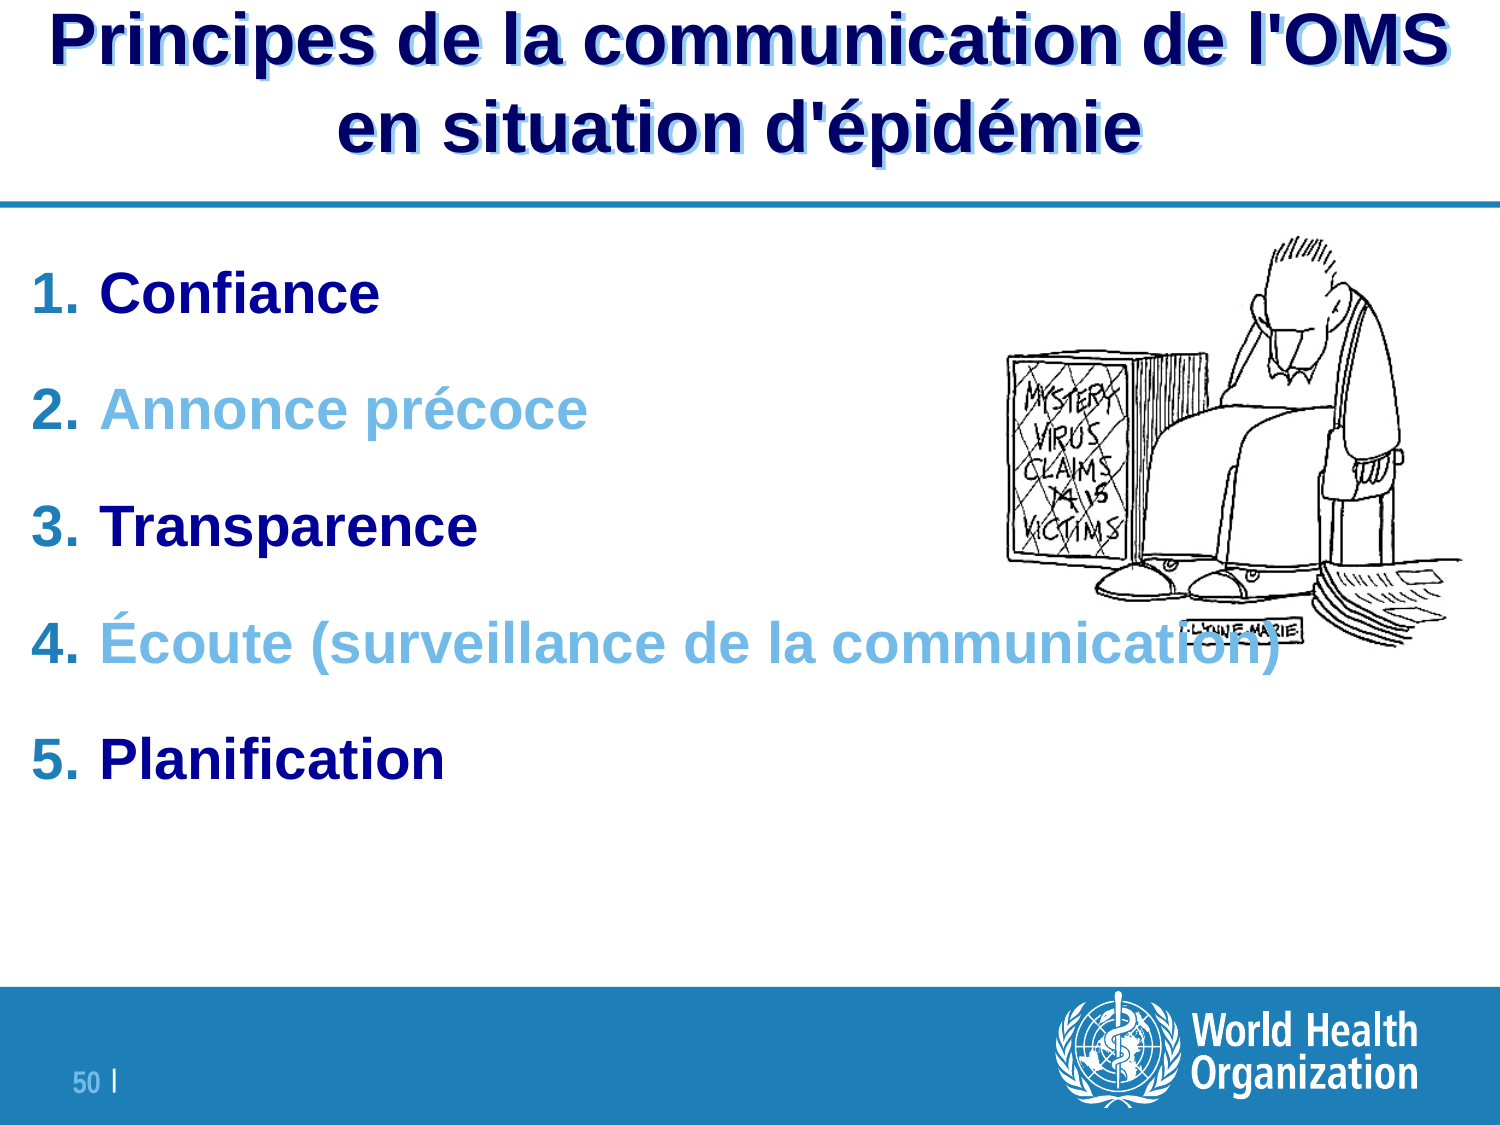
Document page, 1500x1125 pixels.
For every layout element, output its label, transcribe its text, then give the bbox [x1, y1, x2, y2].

picture [985, 218, 1467, 672]
list Confiance Annonce précoce Transparence Écoute (surveillance de la communication) Planification [31, 254, 1392, 1012]
text_box Principes de la communication de l'OMS en situation d'épidémie [0, 21, 1500, 225]
